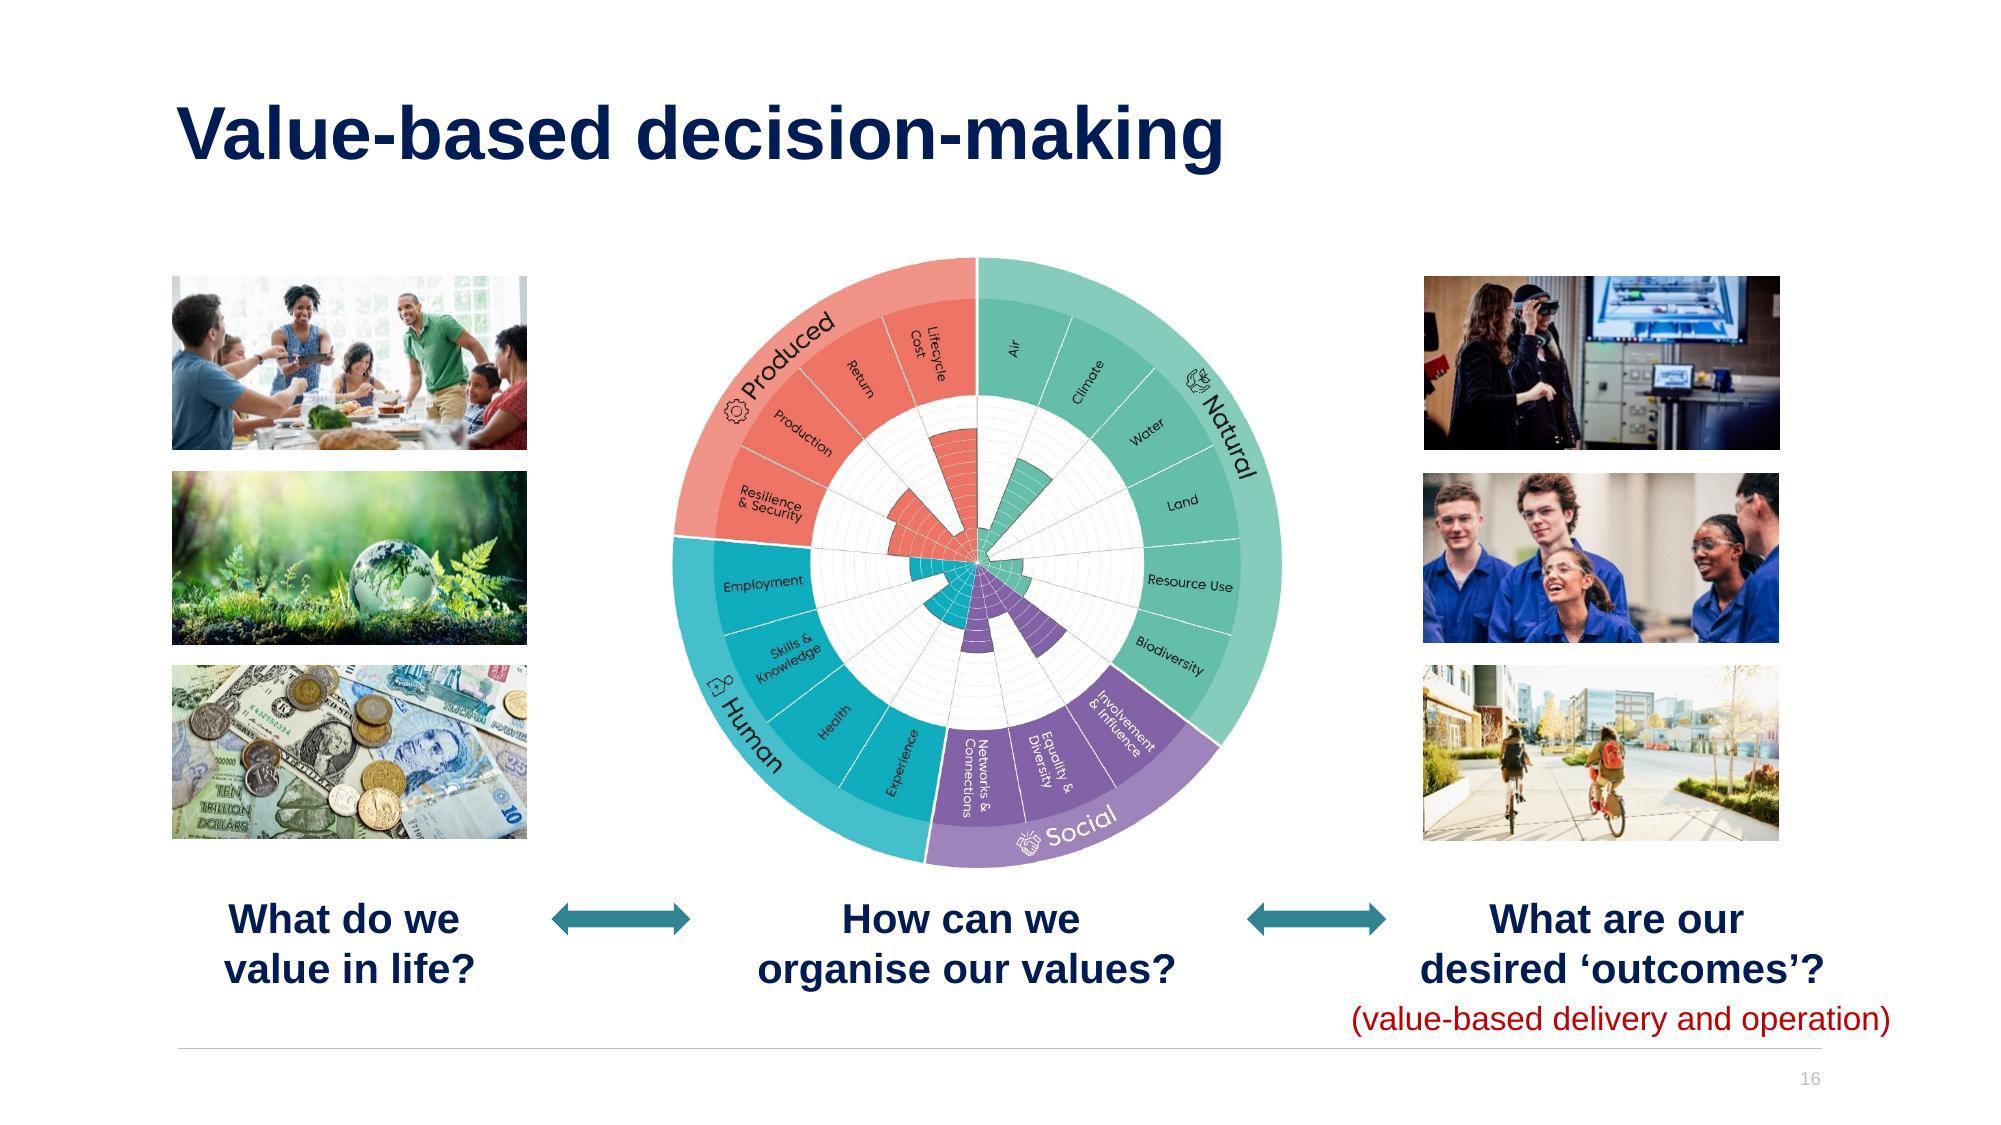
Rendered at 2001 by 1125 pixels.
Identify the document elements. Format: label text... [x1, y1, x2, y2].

picture [638, 223, 1316, 902]
text_box [549, 899, 692, 939]
picture [172, 665, 527, 839]
text_box What are our desired ‘outcomes’? [1419, 891, 1827, 988]
picture [1423, 473, 1779, 643]
list What do we value in life? [173, 891, 527, 1023]
text_box (value-based delivery and operation) [1325, 988, 1918, 1041]
text_box [1245, 899, 1388, 939]
picture [1424, 276, 1780, 450]
picture [172, 471, 527, 645]
slide_number 16 [1386, 1048, 1837, 1108]
text_box How can we organise our values? [716, 902, 1219, 1023]
title Value-based decision-making [176, 94, 1822, 216]
picture [172, 276, 527, 450]
picture [1423, 665, 1779, 841]
